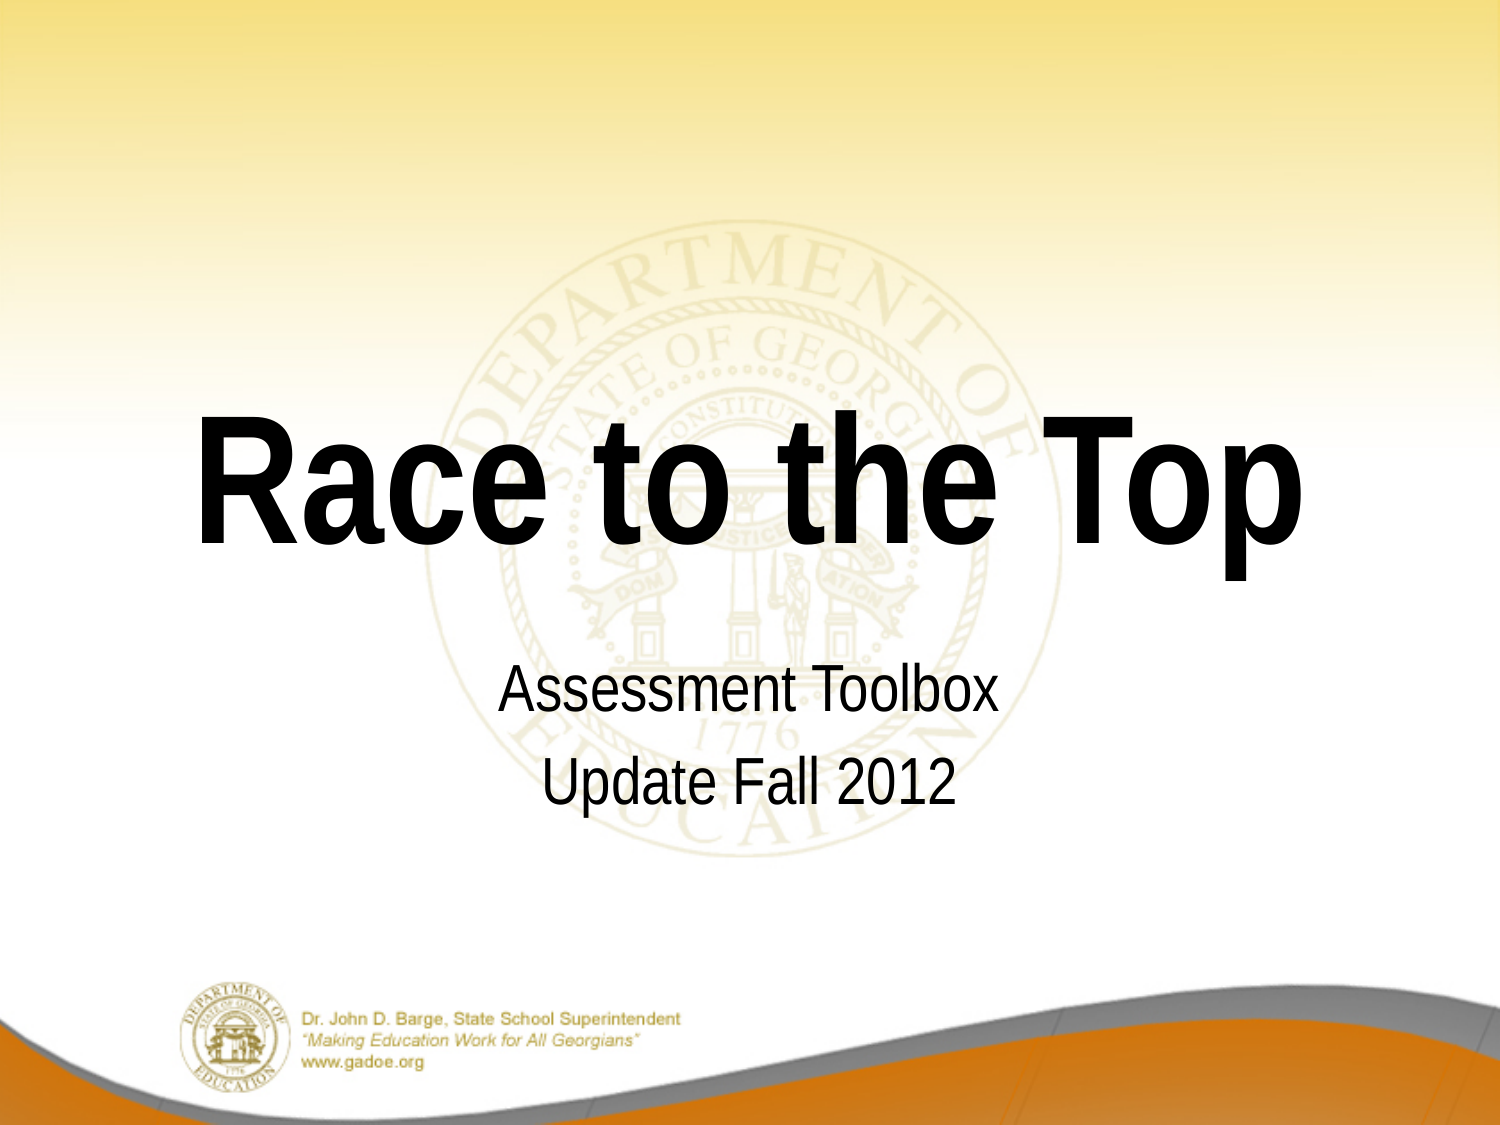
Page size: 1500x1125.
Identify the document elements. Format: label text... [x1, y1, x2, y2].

subtitle Assessment Toolbox Update Fall 2012 [224, 637, 1276, 926]
title Race to the Top [112, 349, 1388, 591]
picture [0, 0, 1500, 1125]
